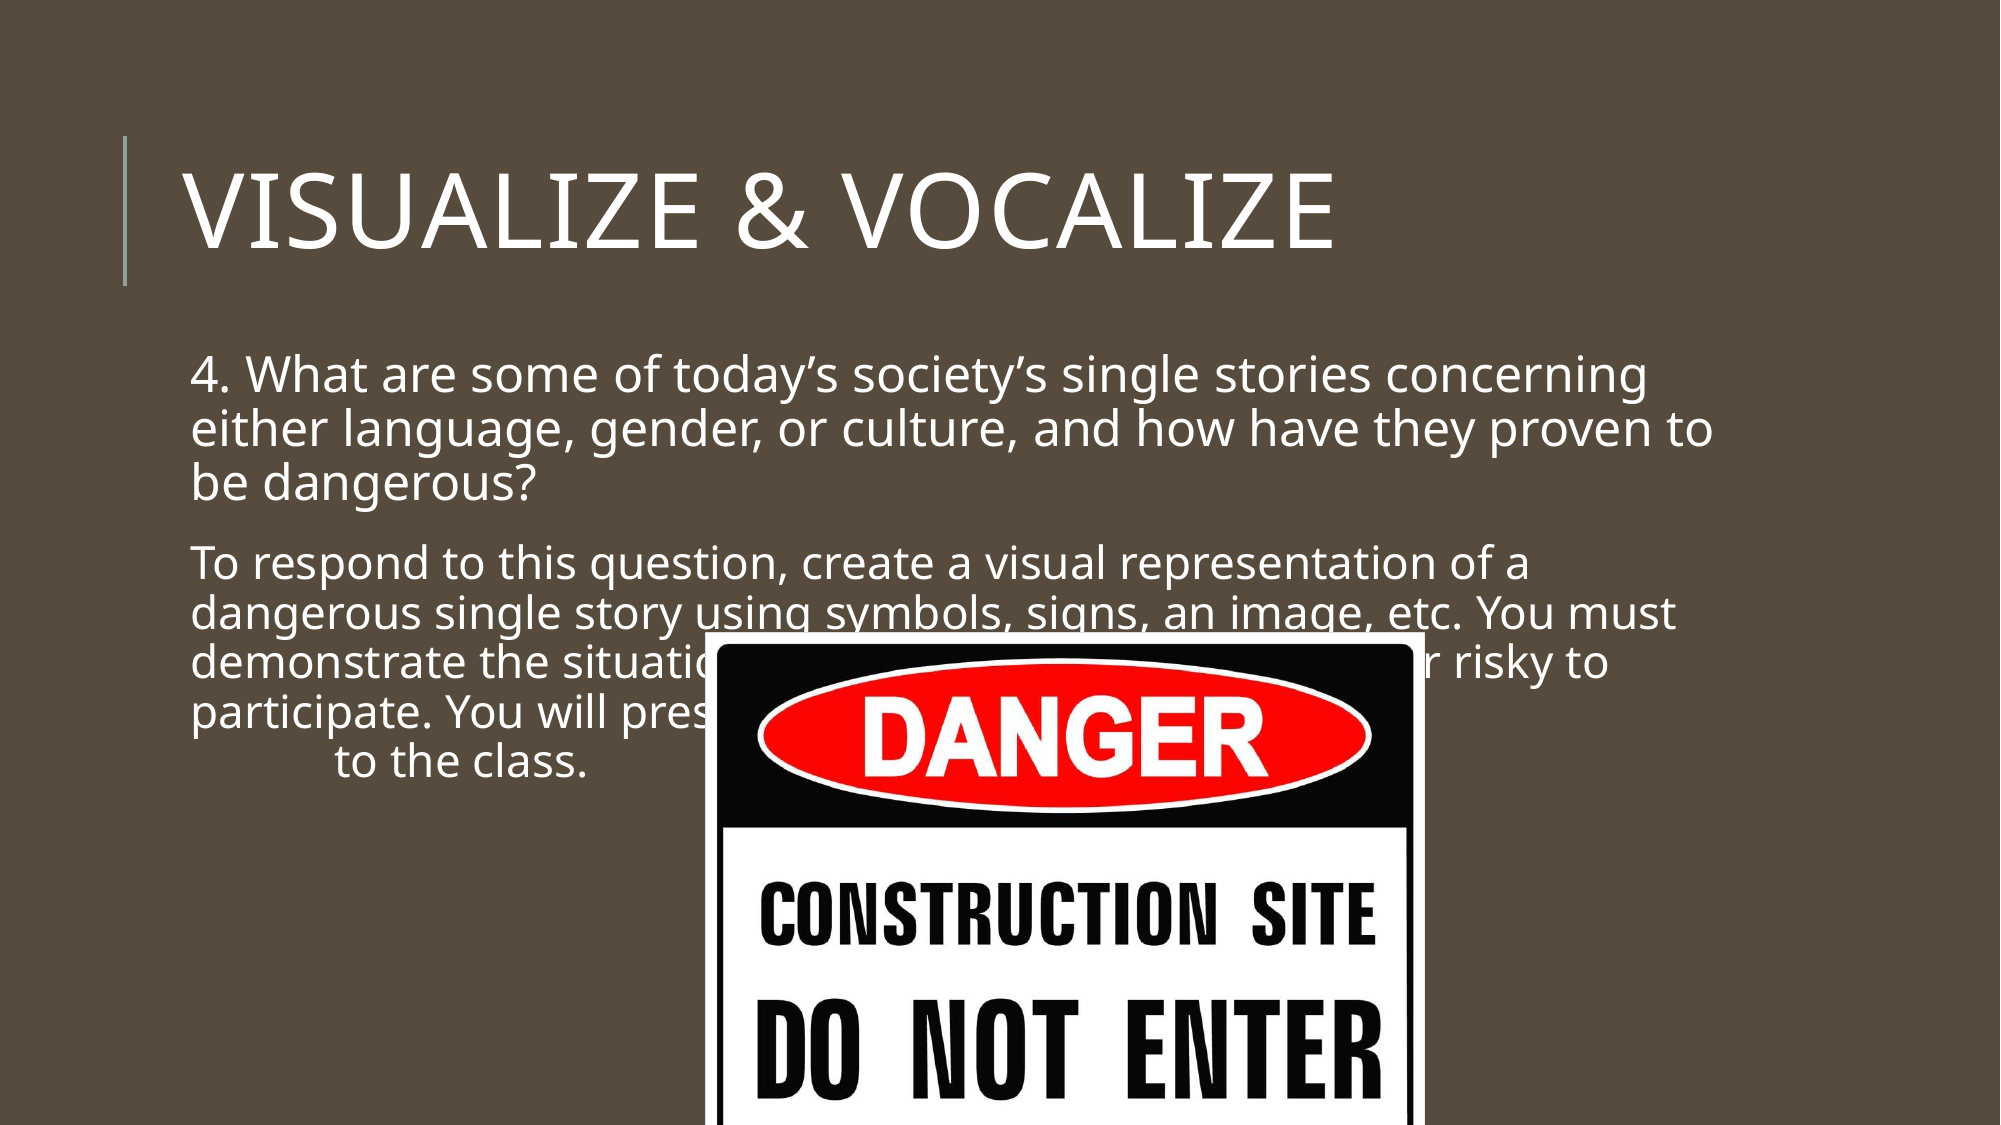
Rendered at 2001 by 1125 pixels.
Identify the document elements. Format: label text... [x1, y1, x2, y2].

title Visualize & Vocalize [168, 96, 1763, 341]
picture [705, 632, 1425, 1125]
list 4. What are some of today’s society’s single stories concerning either language, gender, or culture, and how have they proven to be dangerous? To respond to this question, create a visual representation of a dangerous single story using symbols, signs, an image, etc. You must demonstrate the situation and show that it’s dangerous or risky to participate. You will present your “danger zone” to the class. [168, 341, 1763, 1002]
